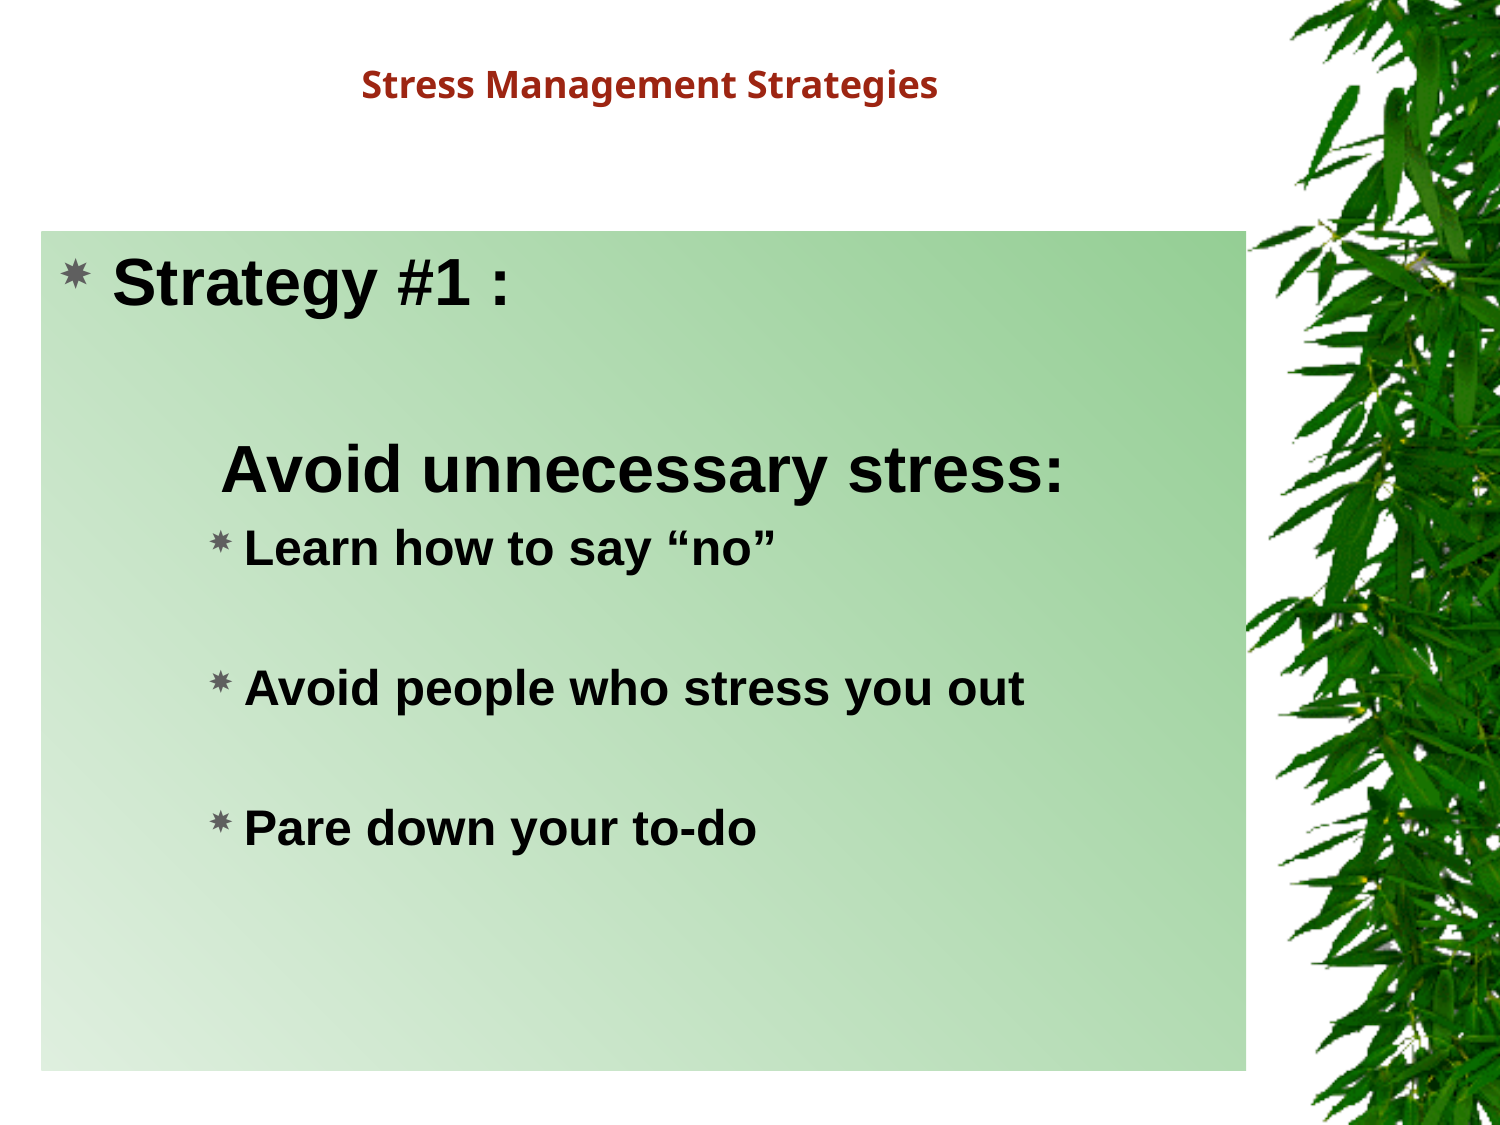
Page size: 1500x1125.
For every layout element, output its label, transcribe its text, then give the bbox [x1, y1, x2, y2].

picture [1206, 0, 1500, 1125]
title Stress Management Strategies [37, 52, 1263, 114]
list Strategy #1 : Avoid unnecessary stress: Learn how to say “no” Avoid people who stress you out Pare down your to-do [41, 231, 1247, 1071]
